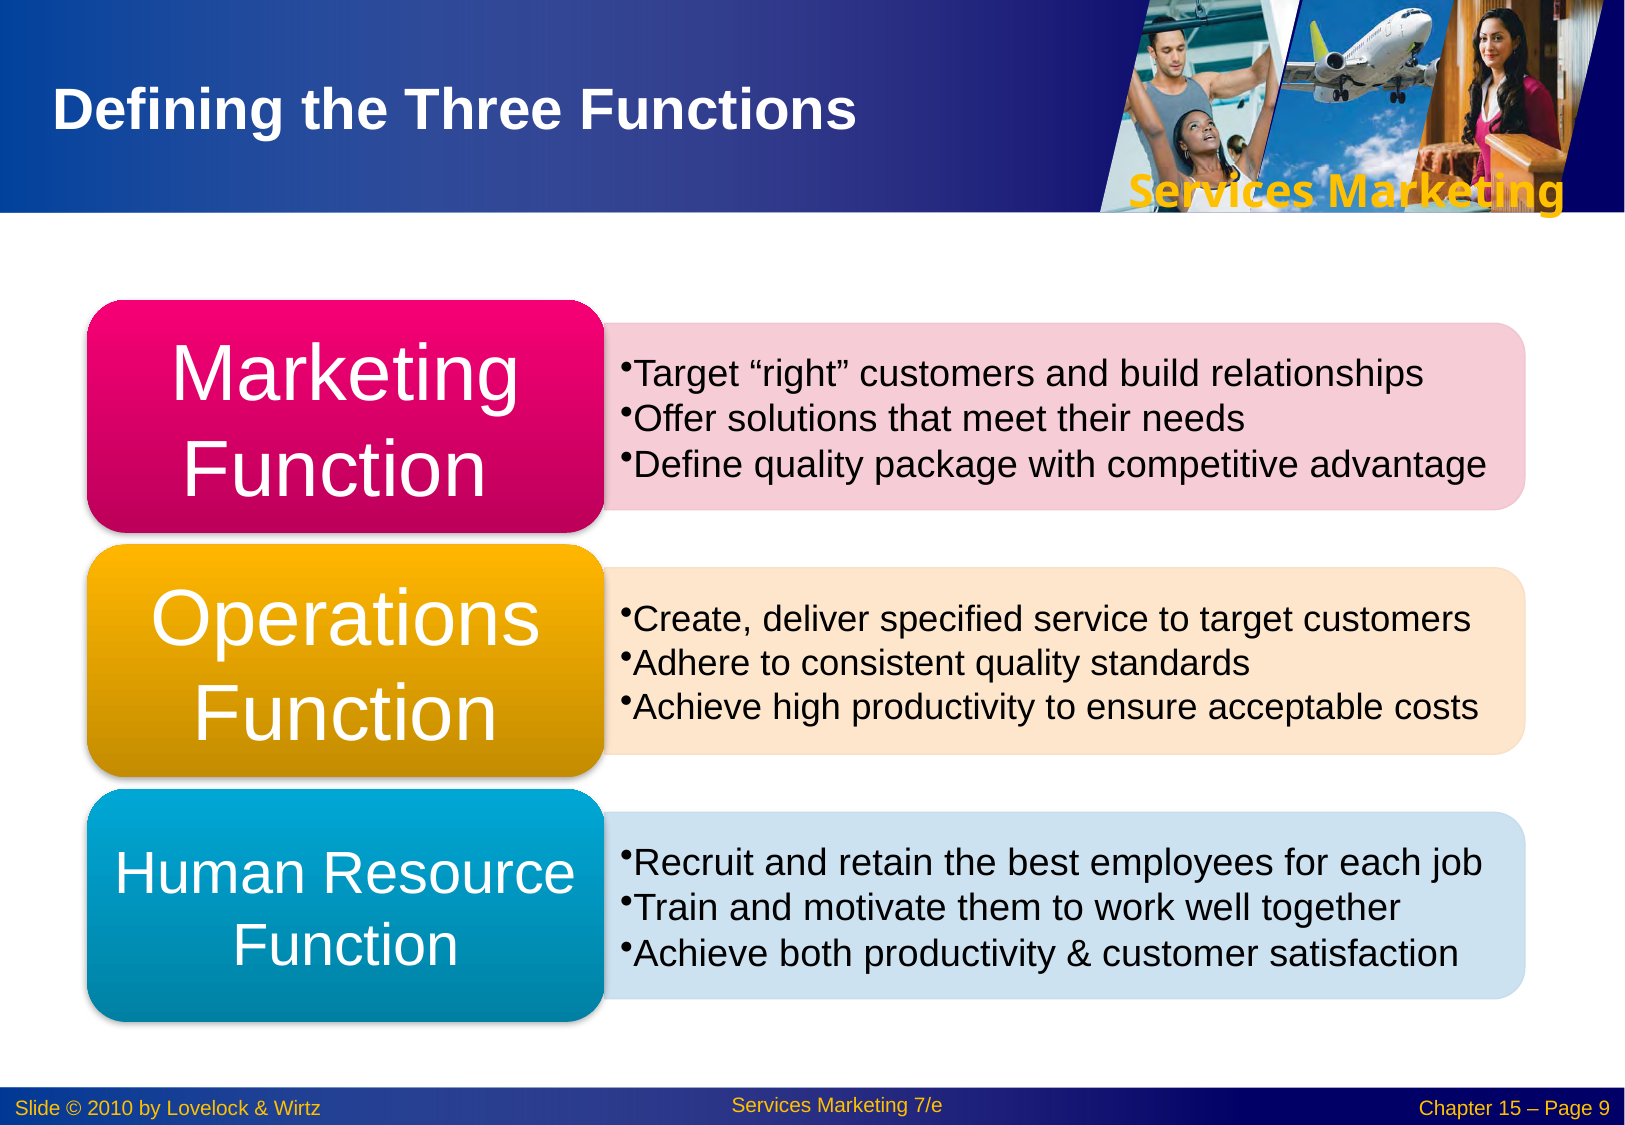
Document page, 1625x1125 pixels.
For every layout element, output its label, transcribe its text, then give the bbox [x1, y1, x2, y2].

title Defining the Three Functions [36, 37, 1088, 176]
picture [1546, 187, 1556, 202]
picture [1100, 0, 1604, 213]
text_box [86, 299, 1525, 1023]
picture [1162, 186, 1172, 192]
